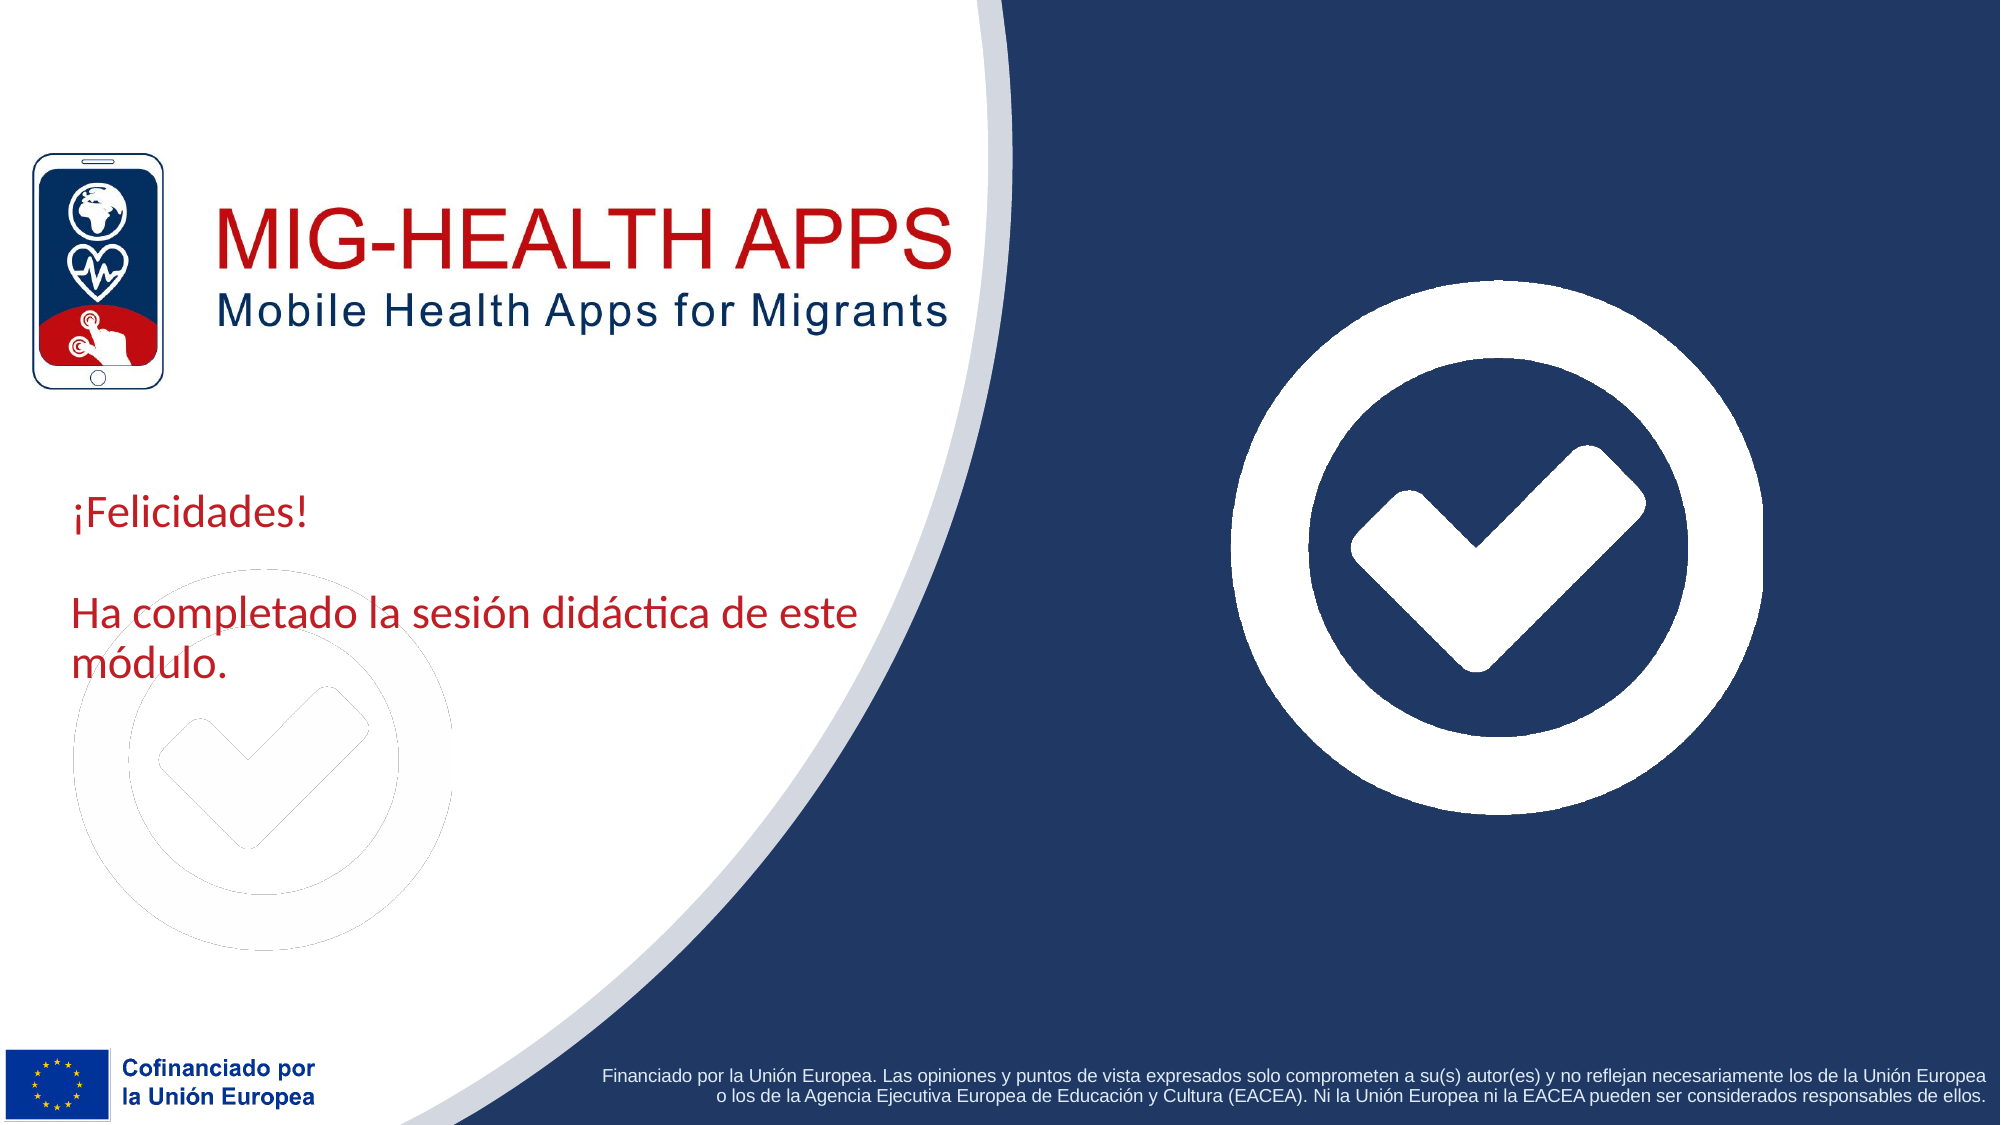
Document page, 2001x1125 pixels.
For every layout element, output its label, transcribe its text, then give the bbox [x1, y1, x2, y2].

picture [32, 152, 952, 390]
text_box [0, 0, 989, 1125]
text_box ¡Felicidades! Ha completado la sesión didáctica de este módulo. [55, 479, 882, 697]
picture [70, 569, 452, 951]
text_box [402, 697, 874, 1125]
text_box [882, 0, 1013, 683]
text_box Financiado por la Unión Europea. Las opiniones y puntos de vista expresados solo comprometen a su(s) autor(es) y no reflejan necesariamente los de la Unión Europea o los de la Agencia Ejecutiva Europea de Educación y Cultura (EACEA). Ni la Unión Europea ni la EACEA pueden ser considerados responsables de ellos. [579, 1050, 2000, 1124]
picture [0, 1044, 331, 1125]
picture [1226, 279, 1763, 816]
